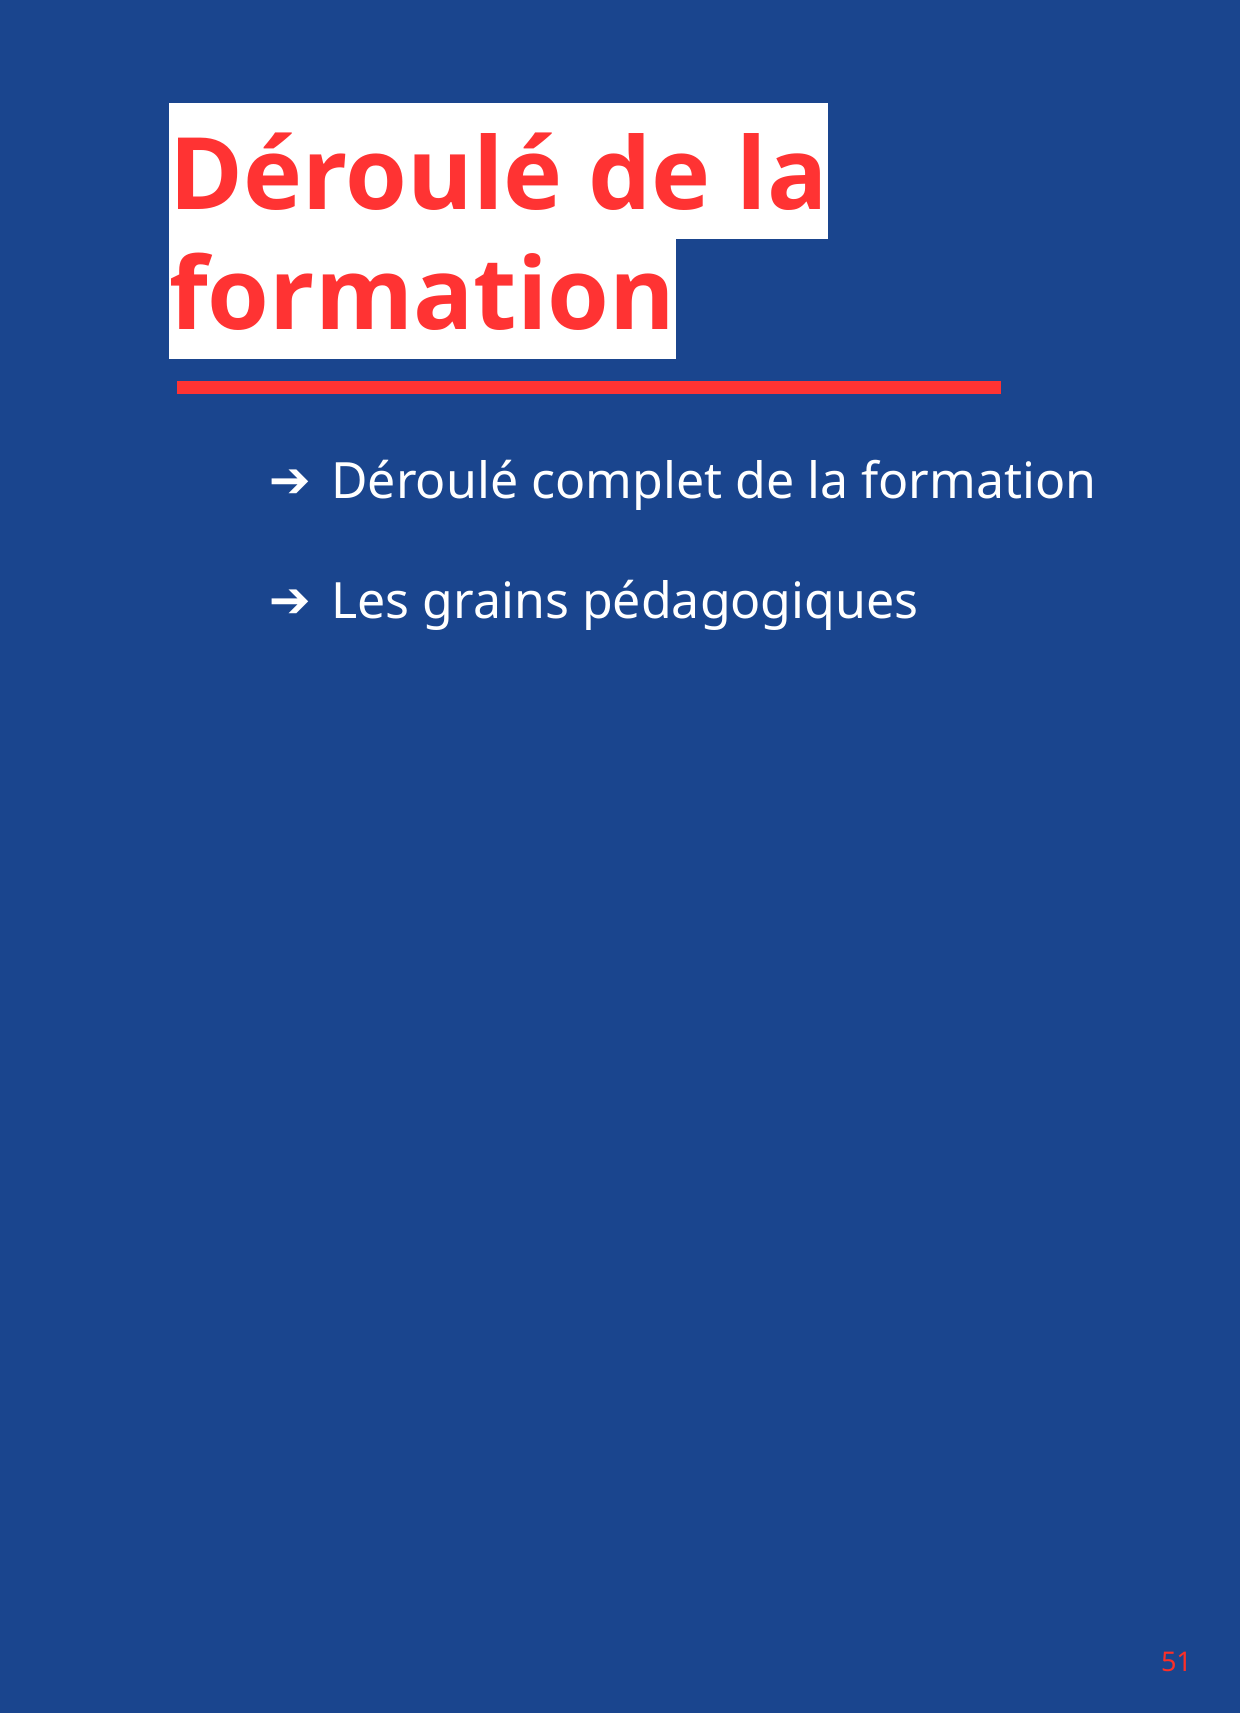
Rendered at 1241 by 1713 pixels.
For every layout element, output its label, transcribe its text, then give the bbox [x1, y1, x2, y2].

text_box Déroulé complet de la formation Les grains pédagogiques [248, 440, 1157, 636]
slide_number ‹#› [1136, 1621, 1211, 1705]
text_box Déroulé de la formation [117, 101, 1157, 357]
